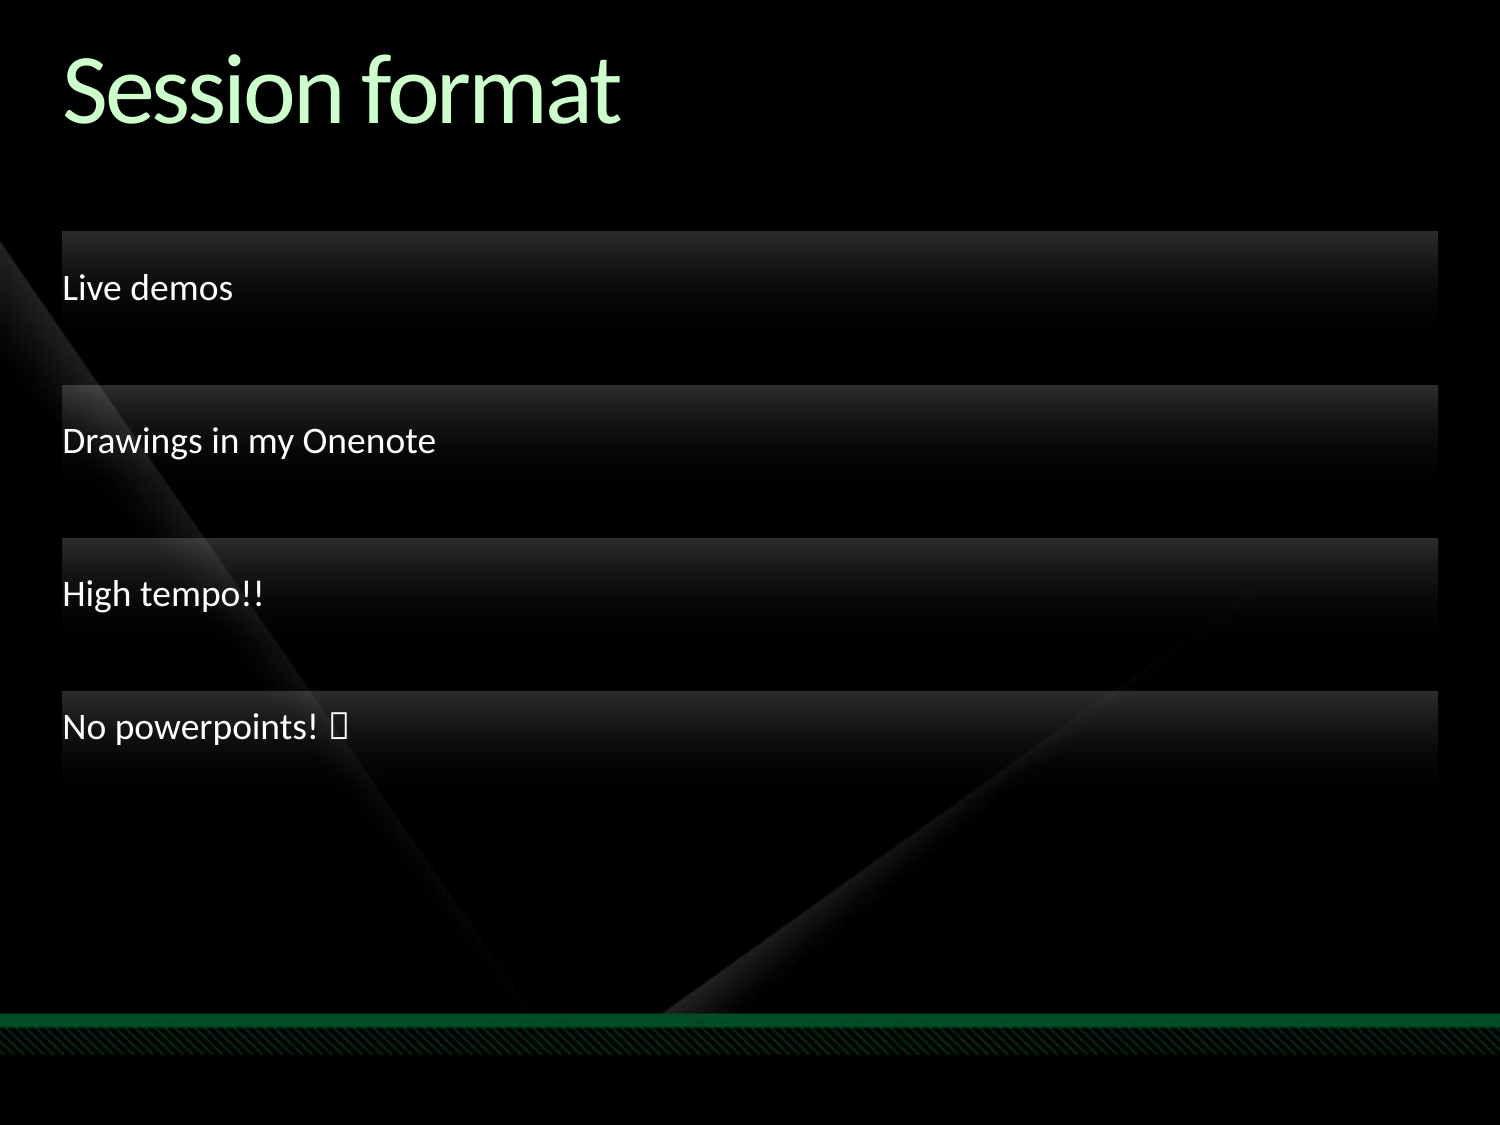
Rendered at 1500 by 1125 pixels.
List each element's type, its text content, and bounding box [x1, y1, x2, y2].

list High tempo!! [62, 537, 1439, 651]
list Drawings in my Onenote [62, 384, 1439, 498]
list No powerpoints!  [62, 690, 1439, 804]
picture [0, 0, 1500, 1125]
list Live demos [62, 231, 1439, 345]
title Session format [62, 37, 1437, 147]
